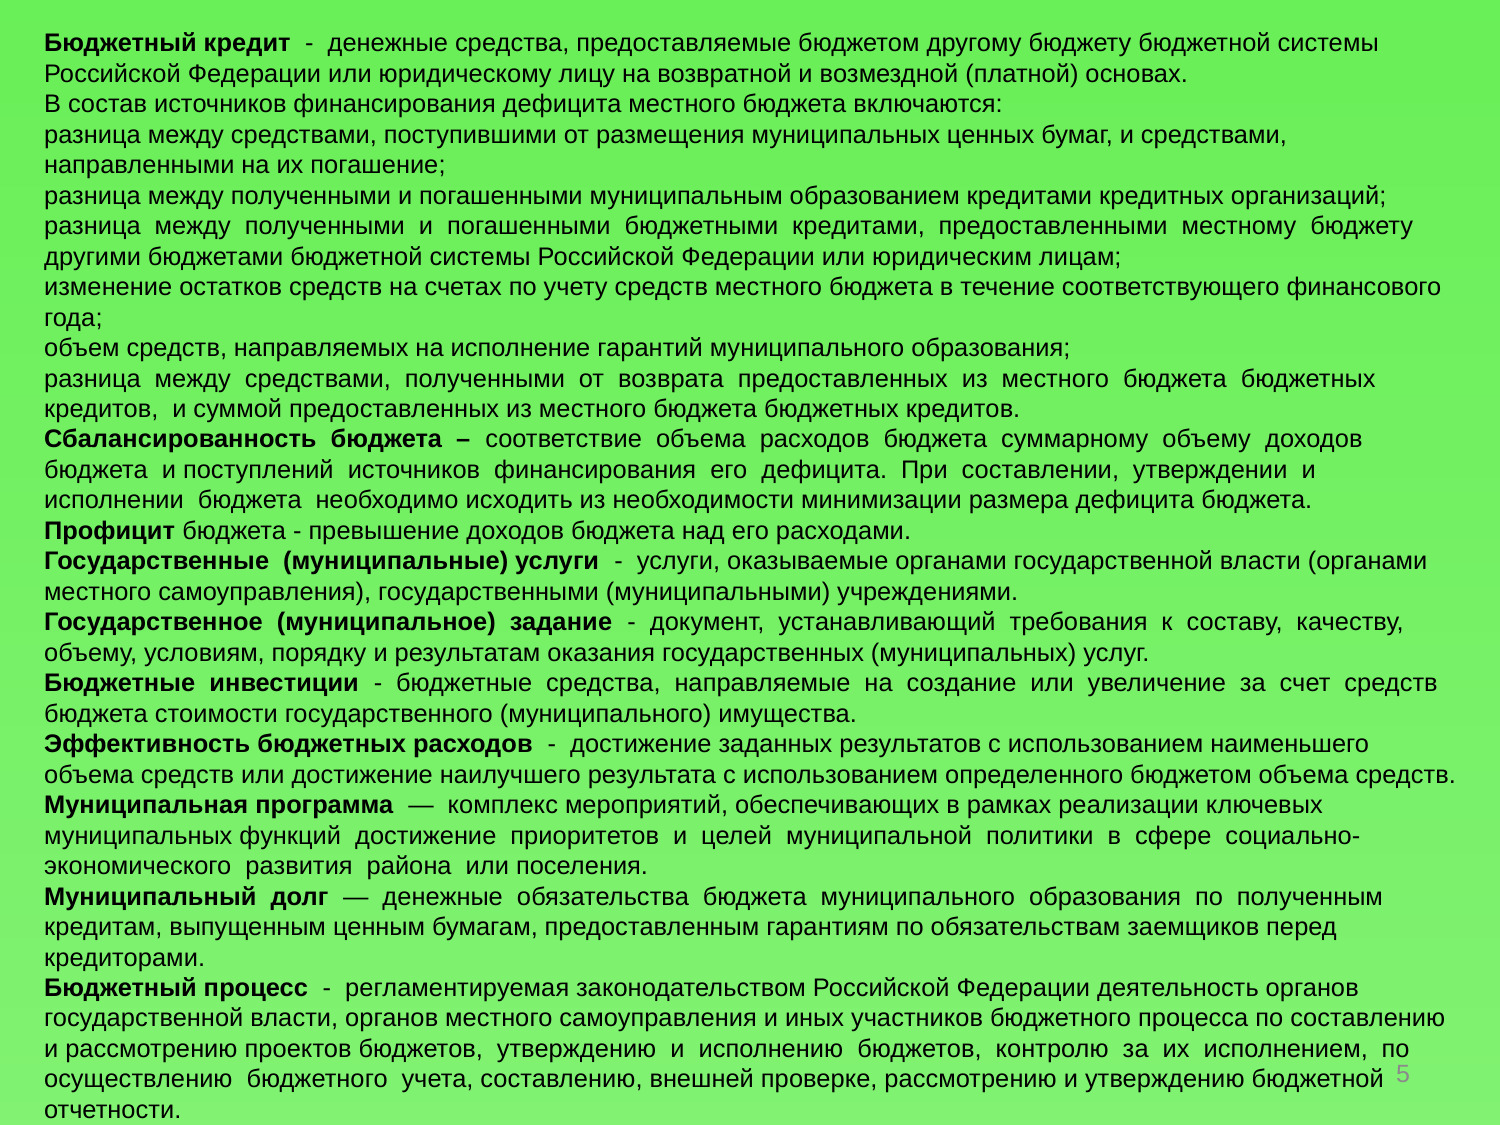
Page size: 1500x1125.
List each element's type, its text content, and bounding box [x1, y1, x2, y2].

slide_number 5 [1074, 1042, 1425, 1103]
text_box Бюджетный кредит - денежные средства, предоставляемые бюджетом другому бюджету бюджетной системы Российской Федерации или юридическому лицу на возвратной и возмездной (платной) основах. В состав источников финансирования дефицита местного бюджета включаются: разница между средствами, поступившими от размещения муниципальных ценных бумаг, и средствами, направленными на их погашение; разница между полученными и погашенными муниципальным образованием кредитами кредитных организаций; разница между полученными и погашенными бюджетными кредитами, предоставленными местному бюджету другими бюджетами бюджетной системы Российской Федерации или юридическим лицам; изменение остатков средств на счетах по учету средств местного бюджета в течение соответствующего финансового года; объем средств, направляемых на исполнение гарантий муниципального образования; разница между средствами, полученными от возврата предоставленных из местного бюджета бюджетных кредитов, и суммой предоставленных из местного бюджета бюджетных кредитов. Сбалансированность бюджета – соответствие объема расходов бюджета суммарному объему доходов бюджета и поступлений источников финансирования его дефицита. При составлении, утверждении и исполнении бюджета необходимо исходить из необходимости минимизации размера дефицита бюджета. Профицит бюджета - превышение доходов бюджета над его расходами. Государственные (муниципальные) услуги - услуги, оказываемые органами государственной власти (органами местного самоуправления), государственными (муниципальными) учреждениями. Государственное (муниципальное) задание - документ, устанавливающий требования к составу, качеству, объему, условиям, порядку и результатам оказания государственных (муниципальных) услуг. Бюджетные инвестиции - бюджетные средства, направляемые на создание или увеличение за счет средств бюджета стоимости государственного (муниципального) имущества. Эффективность бюджетных расходов - достижение заданных результатов с использованием наименьшего объема средств или достижение наилучшего результата с использованием определенного бюджетом объема средств. Муниципальная программа — комплекс мероприятий, обеспечивающих в рамках реализации ключевых муниципальных функций достижение приоритетов и целей муниципальной политики в сфере социально-экономического развития района или поселения. Муниципальный долг — денежные обязательства бюджета муниципального образования по полученным кредитам, выпущенным ценным бумагам, предоставленным гарантиям по обязательствам заемщиков перед кредиторами. Бюджетный процесс - регламентируемая законодательством Российской Федерации деятельность органов государственной власти, органов местного самоуправления и иных участников бюджетного процесса по составлению и рассмотрению проектов бюджетов, утверждению и исполнению бюджетов, контролю за их исполнением, по осуществлению бюджетного учета, составлению, внешней проверке, рассмотрению и утверждению бюджетной отчетности. [29, 19, 1483, 1125]
